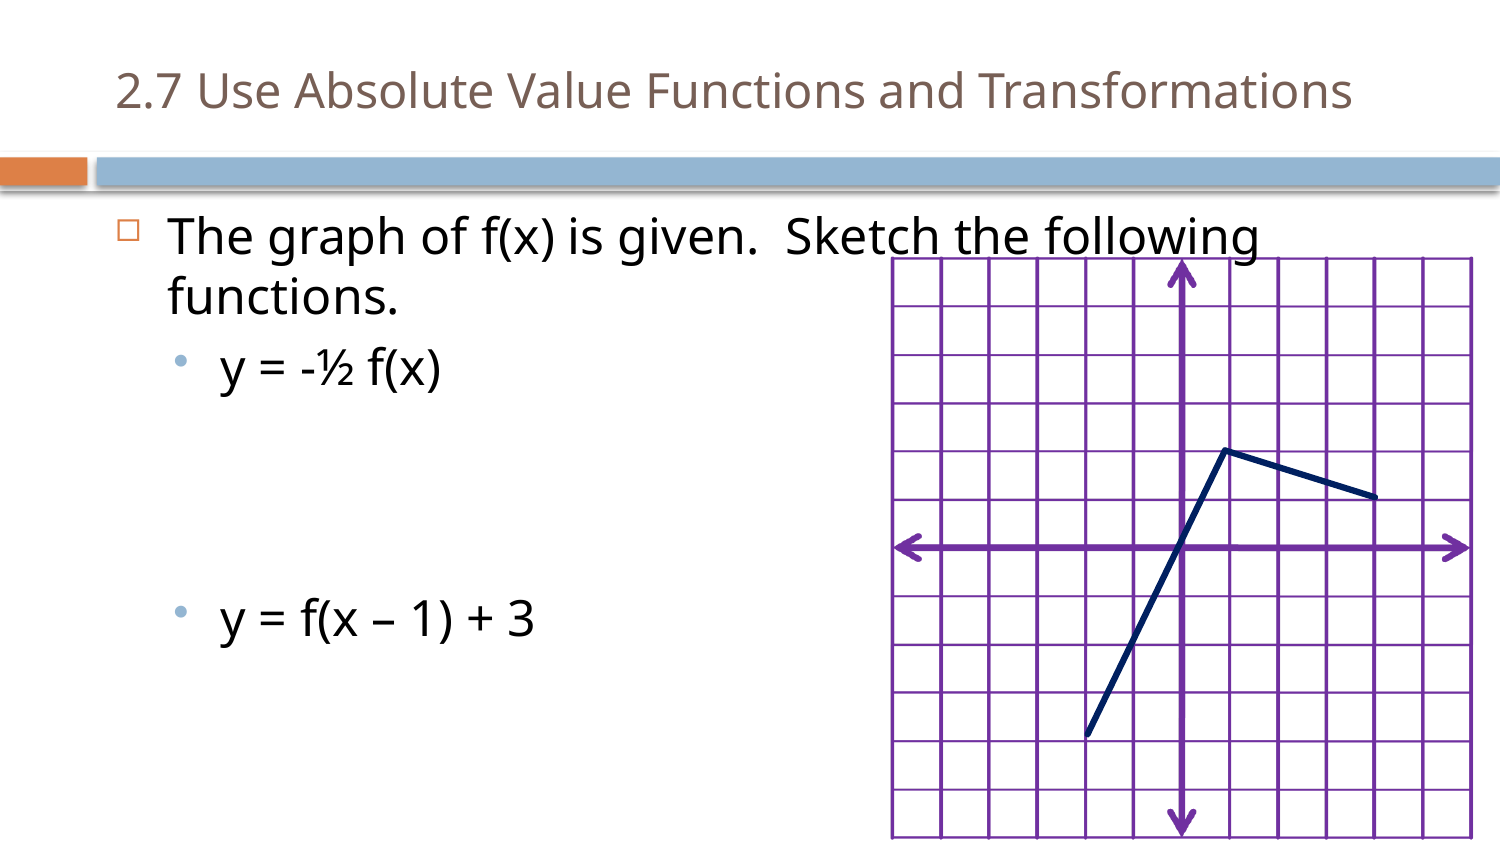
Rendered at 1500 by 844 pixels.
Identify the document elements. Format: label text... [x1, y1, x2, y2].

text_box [1087, 450, 1226, 735]
list The graph of f(x) is given. Sketch the following functions. y = -½ f(x) y = f(x – 1) + 3 [100, 196, 1438, 750]
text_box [1224, 450, 1376, 498]
title 2.7 Use Absolute Value Functions and Transformations [100, 28, 1438, 150]
picture [862, 228, 1500, 844]
